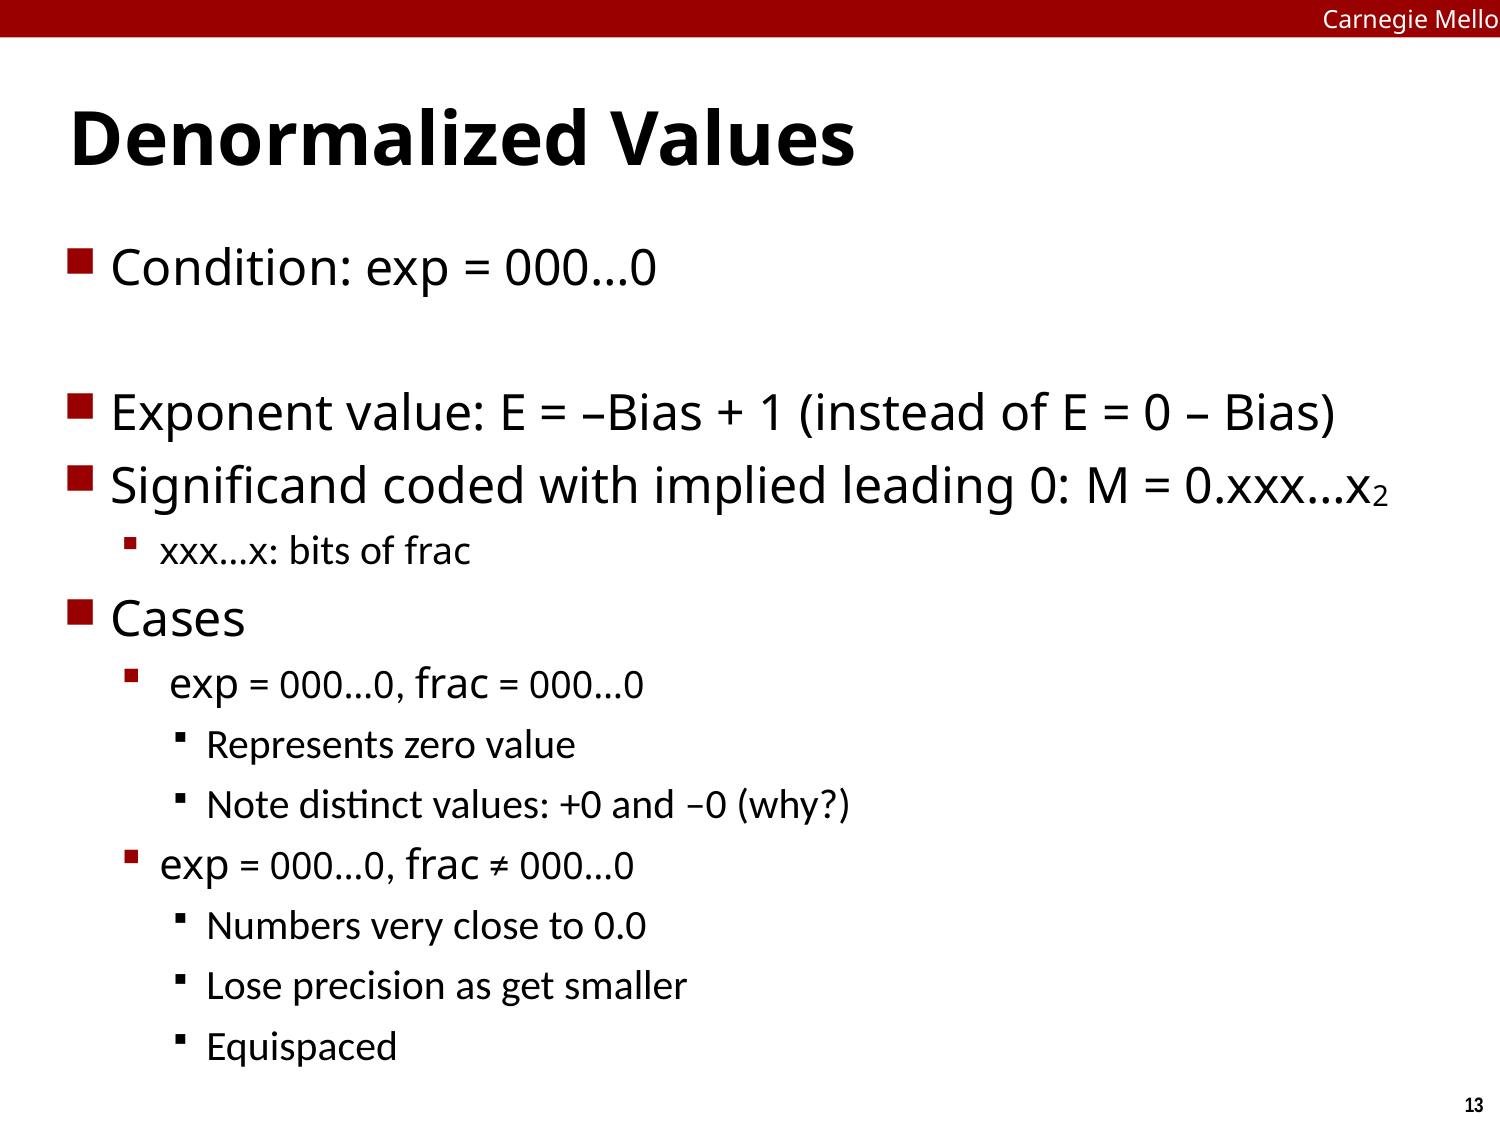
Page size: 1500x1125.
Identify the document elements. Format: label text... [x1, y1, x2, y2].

text_box Carnegie Mellon [1322, 3, 1500, 33]
text_box [0, 0, 1500, 38]
list Condition: exp = 000…0 Exponent value: E = –Bias + 1 (instead of E = 0 – Bias) Significand coded with implied leading 0: M = 0.xxx…x2 xxx…x: bits of frac Cases exp = 000…0, frac = 000…0 Represents zero value Note distinct values: +0 and –0 (why?) exp = 000…0, frac ≠ 000…0 Numbers very close to 0.0 Lose precision as get smaller Equispaced [62, 228, 1438, 1122]
title Denormalized Values [62, 41, 1438, 228]
